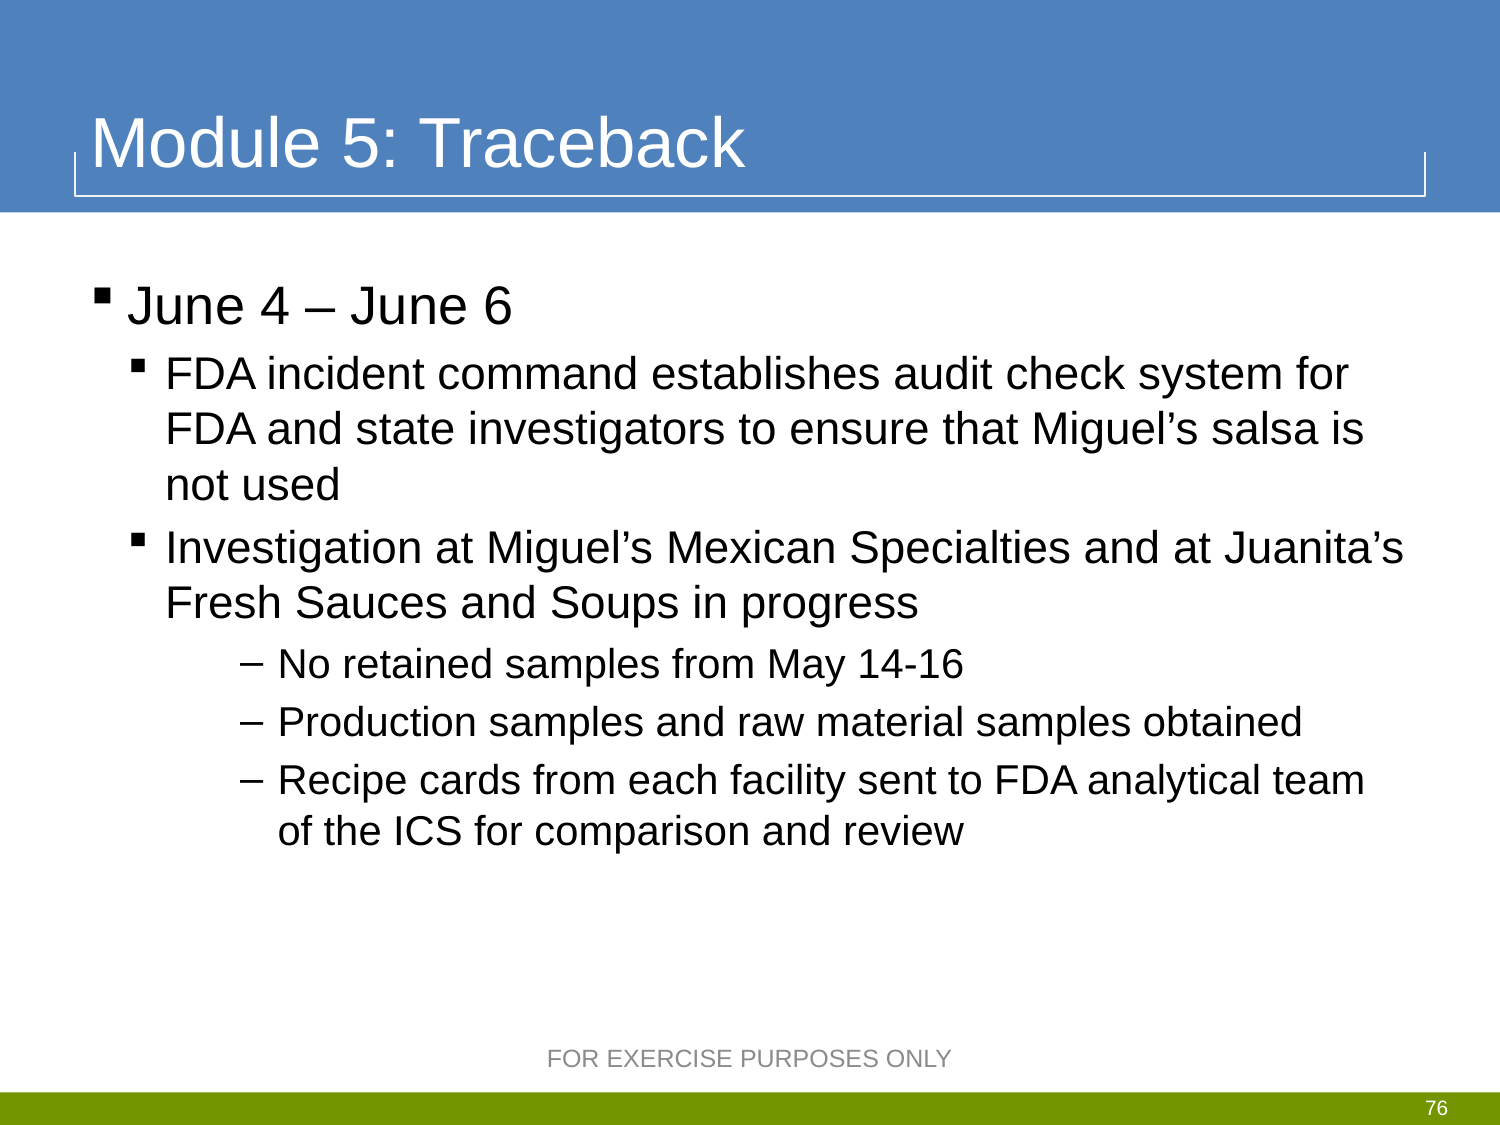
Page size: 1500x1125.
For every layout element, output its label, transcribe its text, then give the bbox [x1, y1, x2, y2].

list June 4 – June 6 FDA incident command establishes audit check system for FDA and state investigators to ensure that Miguel’s salsa is not used Investigation at Miguel’s Mexican Specialties and at Juanita’s Fresh Sauces and Soups in progress No retained samples from May 14-16 Production samples and raw material samples obtained Recipe cards from each facility sent to FDA analytical team of the ICS for comparison and review [74, 262, 1426, 1006]
footer FOR EXERCISE PURPOSES ONLY [512, 1042, 988, 1103]
title Module 5: Traceback [74, 44, 1426, 233]
